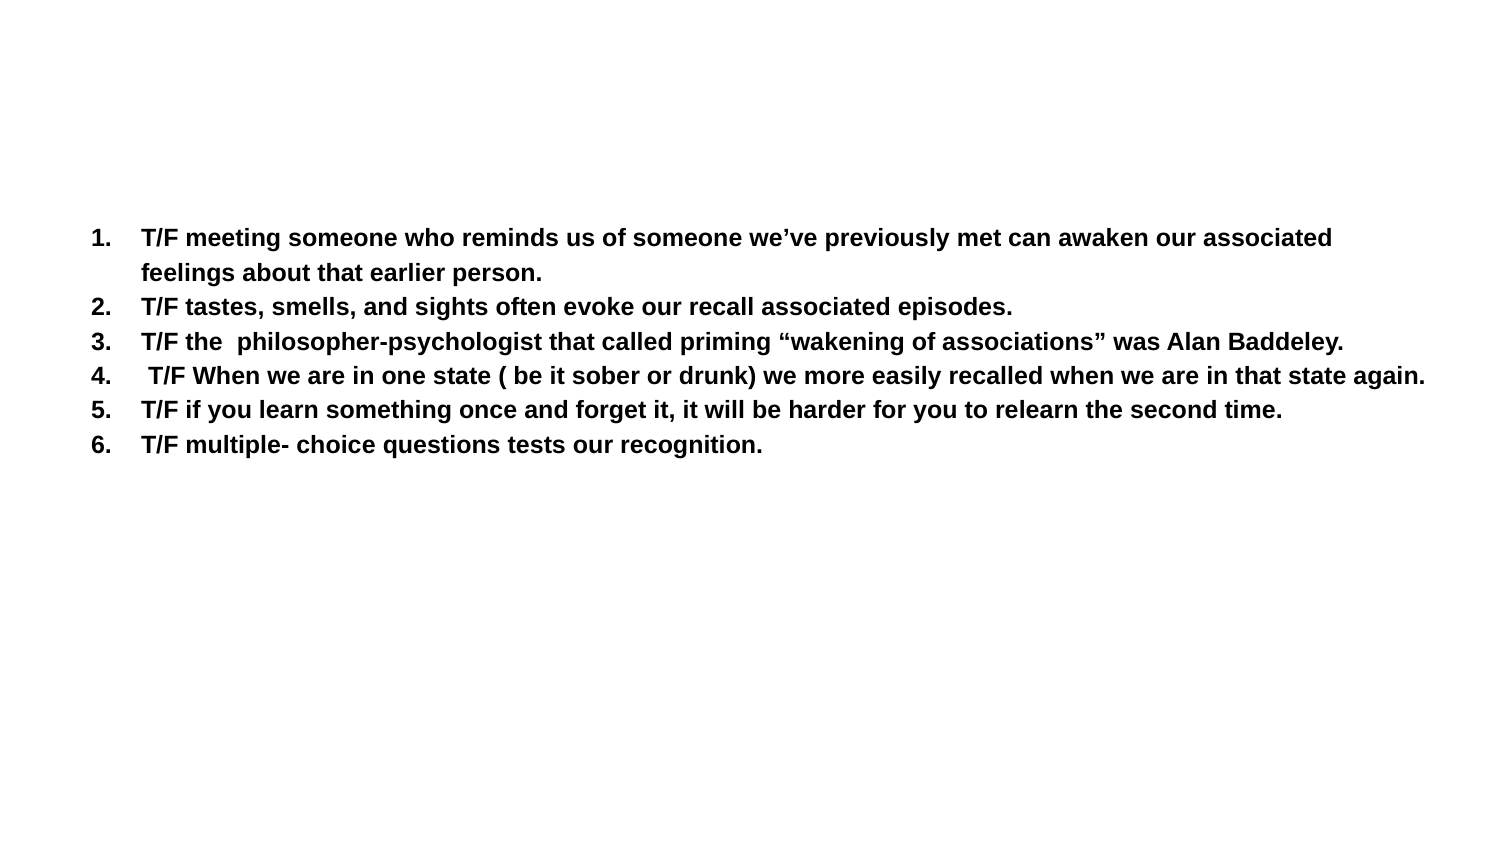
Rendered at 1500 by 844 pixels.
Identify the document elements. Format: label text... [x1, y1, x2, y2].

list T/F meeting someone who reminds us of someone we’ve previously met can awaken our associated feelings about that earlier person. T/F tastes, smells, and sights often evoke our recall associated episodes. T/F the philosopher-psychologist that called priming “wakening of associations” was Alan Baddeley. T/F When we are in one state ( be it sober or drunk) we more easily recalled when we are in that state again. T/F if you learn something once and forget it, it will be harder for you to relearn the second time. T/F multiple- choice questions tests our recognition. [51, 202, 1449, 750]
